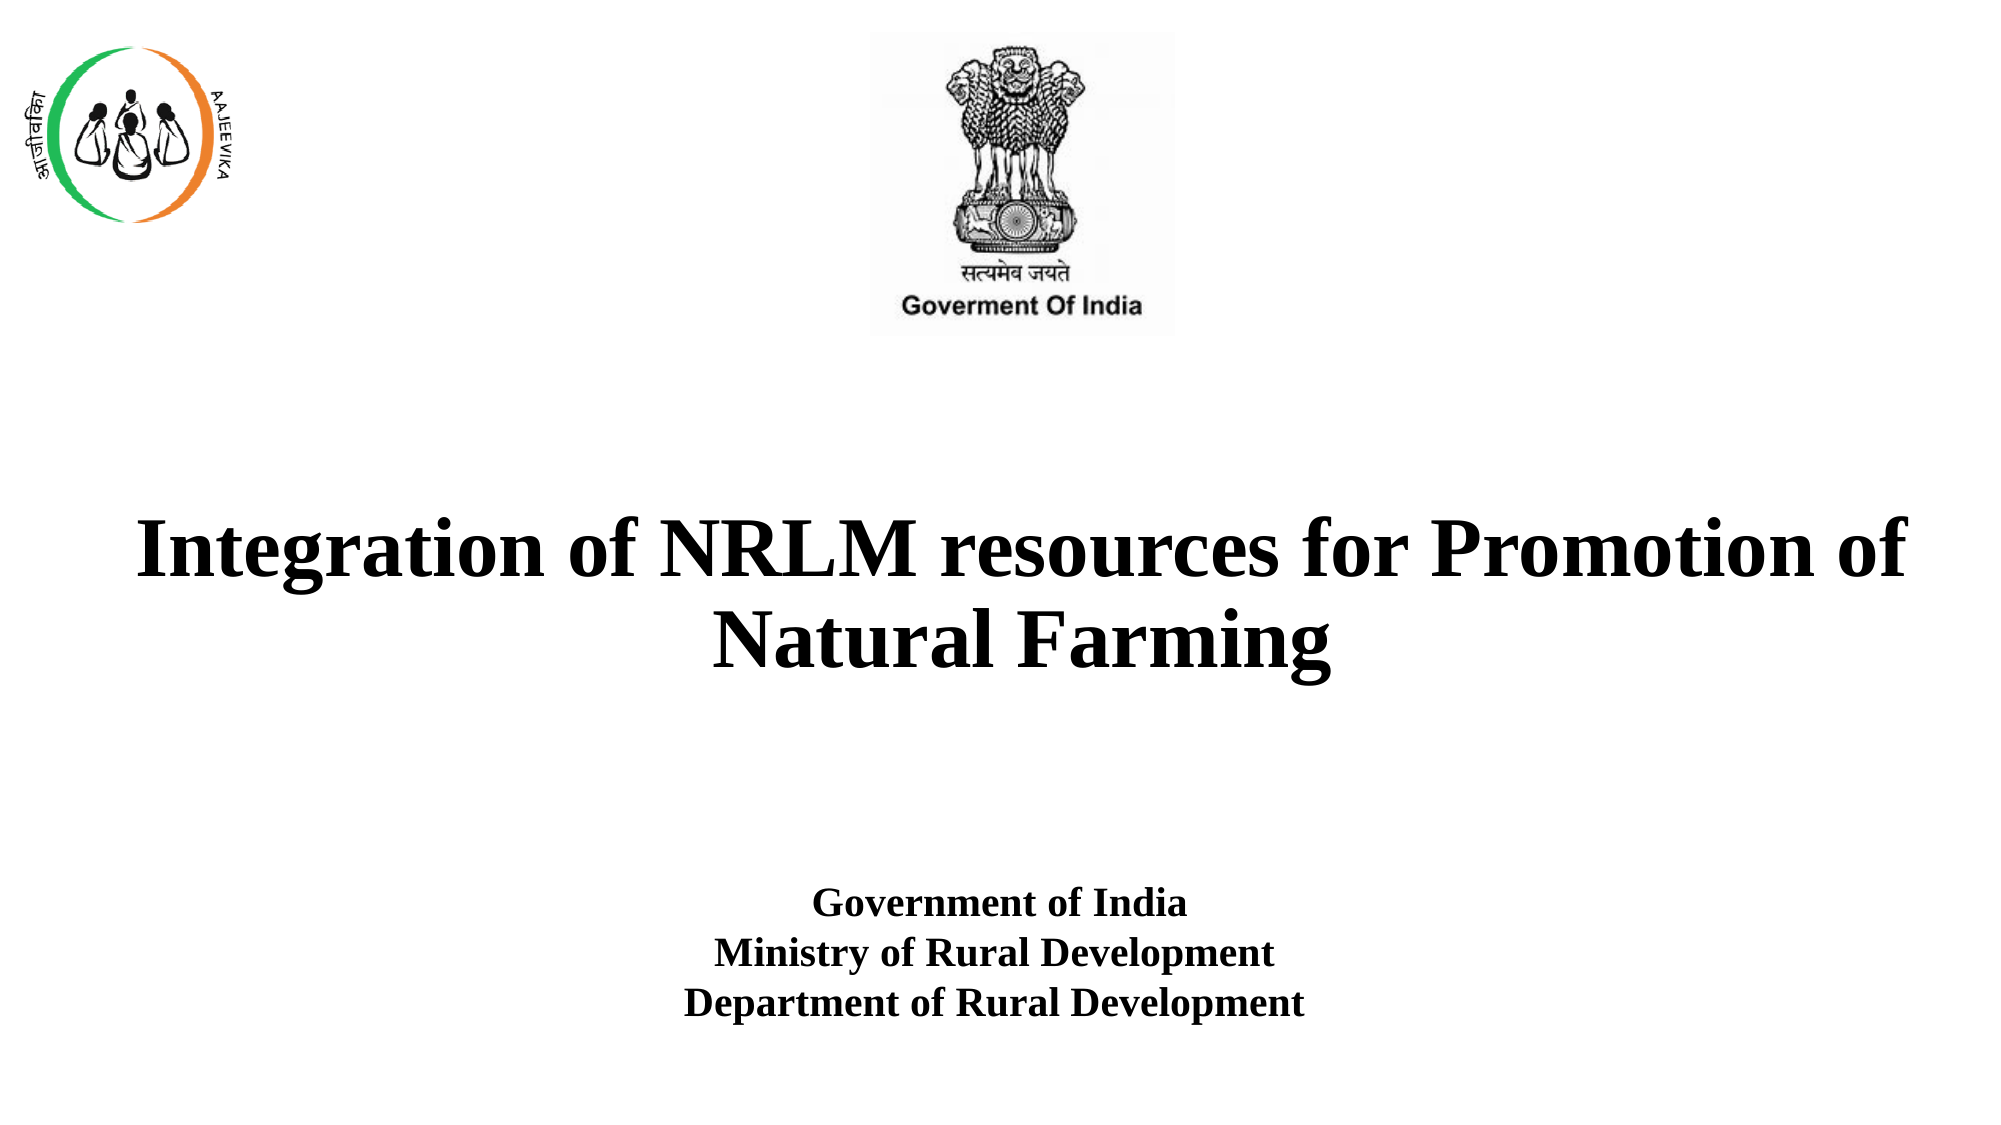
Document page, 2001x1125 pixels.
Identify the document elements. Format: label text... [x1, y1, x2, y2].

text_box Government of India Ministry of Rural Development Department of Rural Development [498, 867, 1502, 1033]
picture [870, 32, 1175, 336]
picture [18, 8, 242, 261]
title Integration of NRLM resources for Promotion of Natural Farming [75, 400, 1970, 694]
